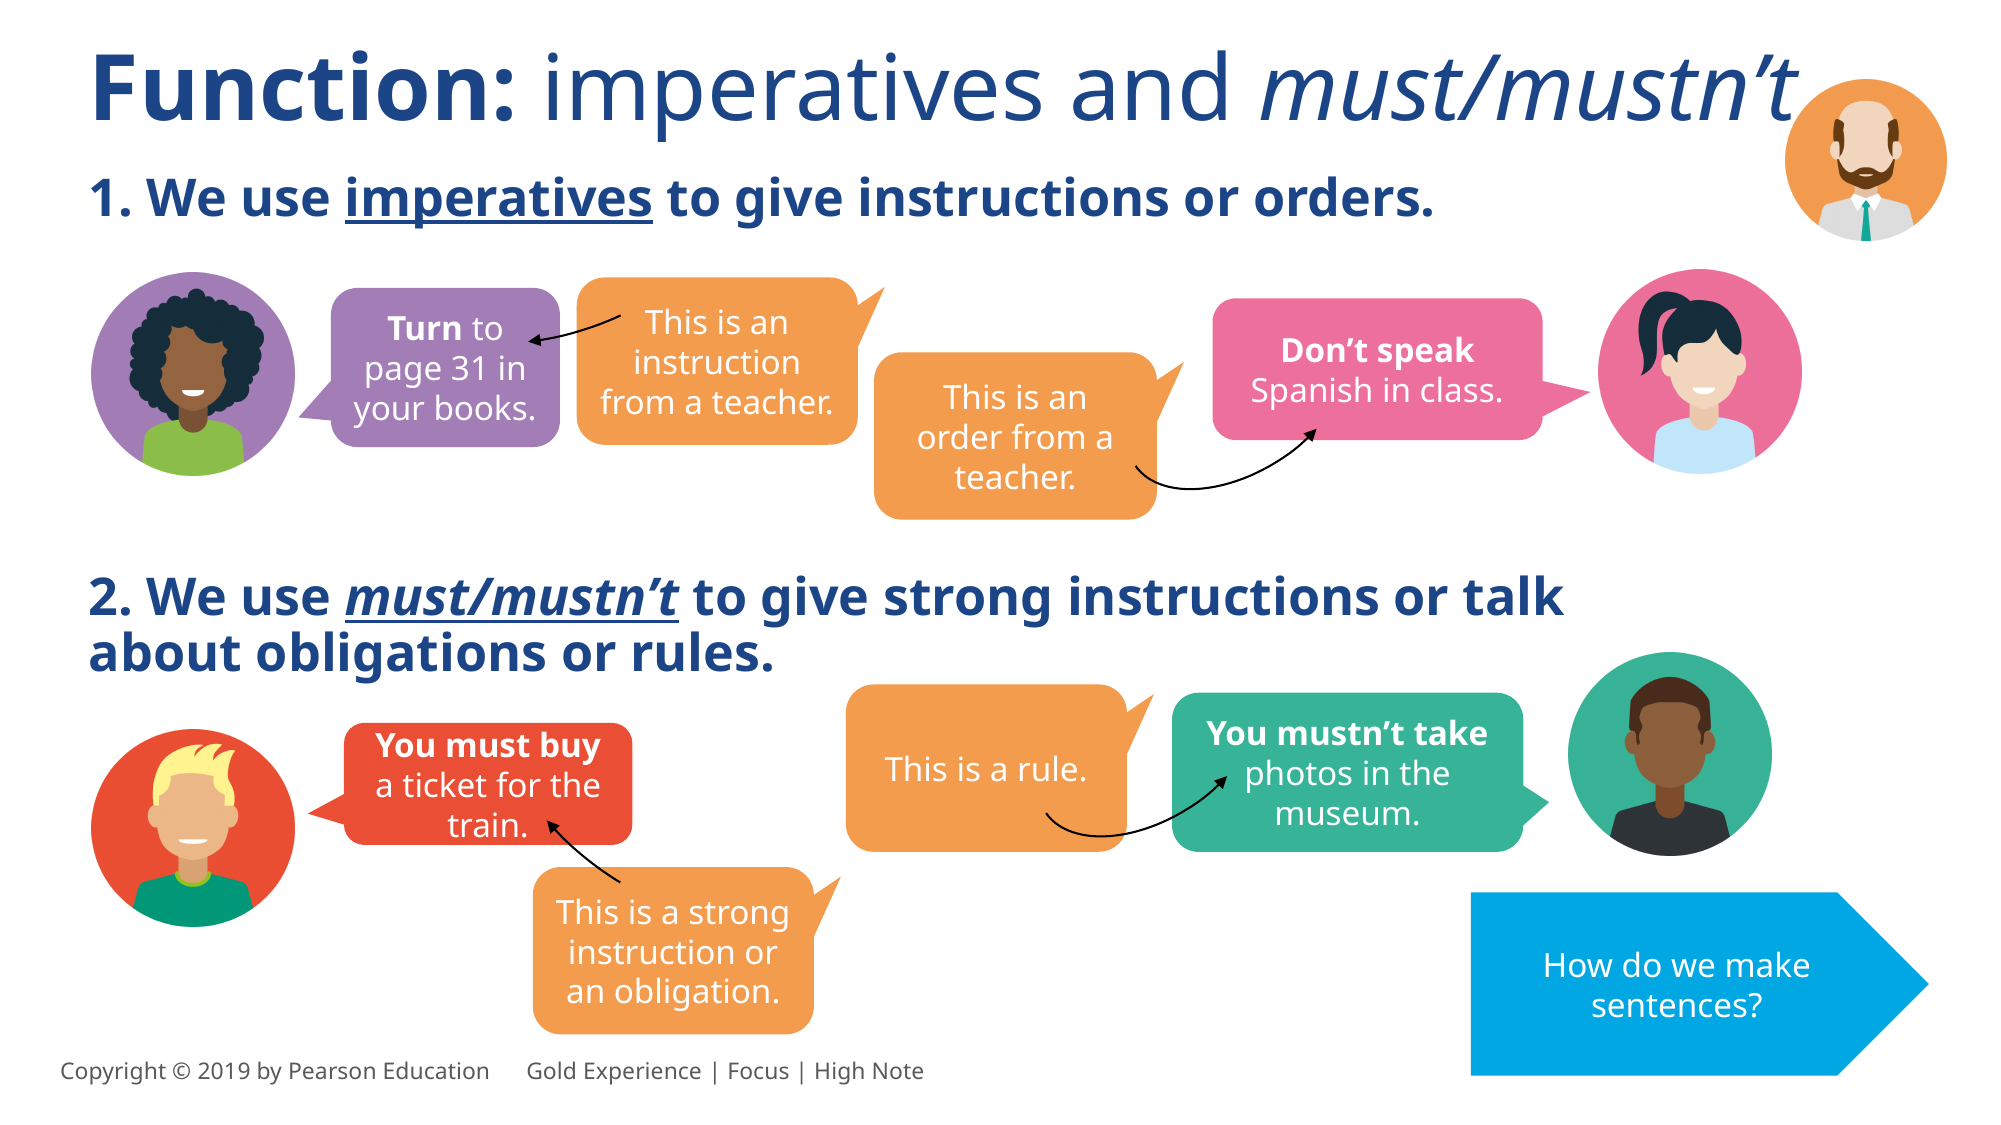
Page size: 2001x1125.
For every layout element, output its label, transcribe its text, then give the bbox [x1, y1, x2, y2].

title Function: imperatives and must/mustn’t [73, 33, 1827, 250]
text_box You must buy a ticket for the train. [305, 720, 635, 848]
text_box 1. We use imperatives to give instructions or orders. [73, 164, 1709, 231]
text_box This is a rule. [843, 682, 1156, 854]
picture [1568, 652, 1773, 857]
picture [1597, 269, 1802, 474]
text_box [546, 802, 633, 884]
text_box You mustn’t take photos in the museum. [1169, 690, 1552, 855]
text_box [1045, 748, 1228, 838]
text_box Don’t speak Spanish in class. [1210, 296, 1592, 443]
text_box [528, 260, 621, 347]
text_box This is an instruction from a teacher. [574, 275, 887, 447]
text_box How do we make sentences? [1468, 890, 1931, 1078]
text_box Turn to page 31 in your books. [301, 285, 563, 450]
text_box This is a strong instruction or an obligation. [530, 864, 843, 1037]
footer Copyright © 2019 by Pearson Education Gold Experience | Focus | High Note [45, 1040, 1084, 1101]
picture [1785, 79, 1947, 241]
picture [91, 271, 296, 476]
text_box [1134, 401, 1317, 490]
text_box This is an order from a teacher. [871, 350, 1187, 522]
text_box 2. We use must/mustn’t to give strong instructions or talk about obligations or rules. [73, 563, 1709, 630]
picture [91, 729, 296, 927]
